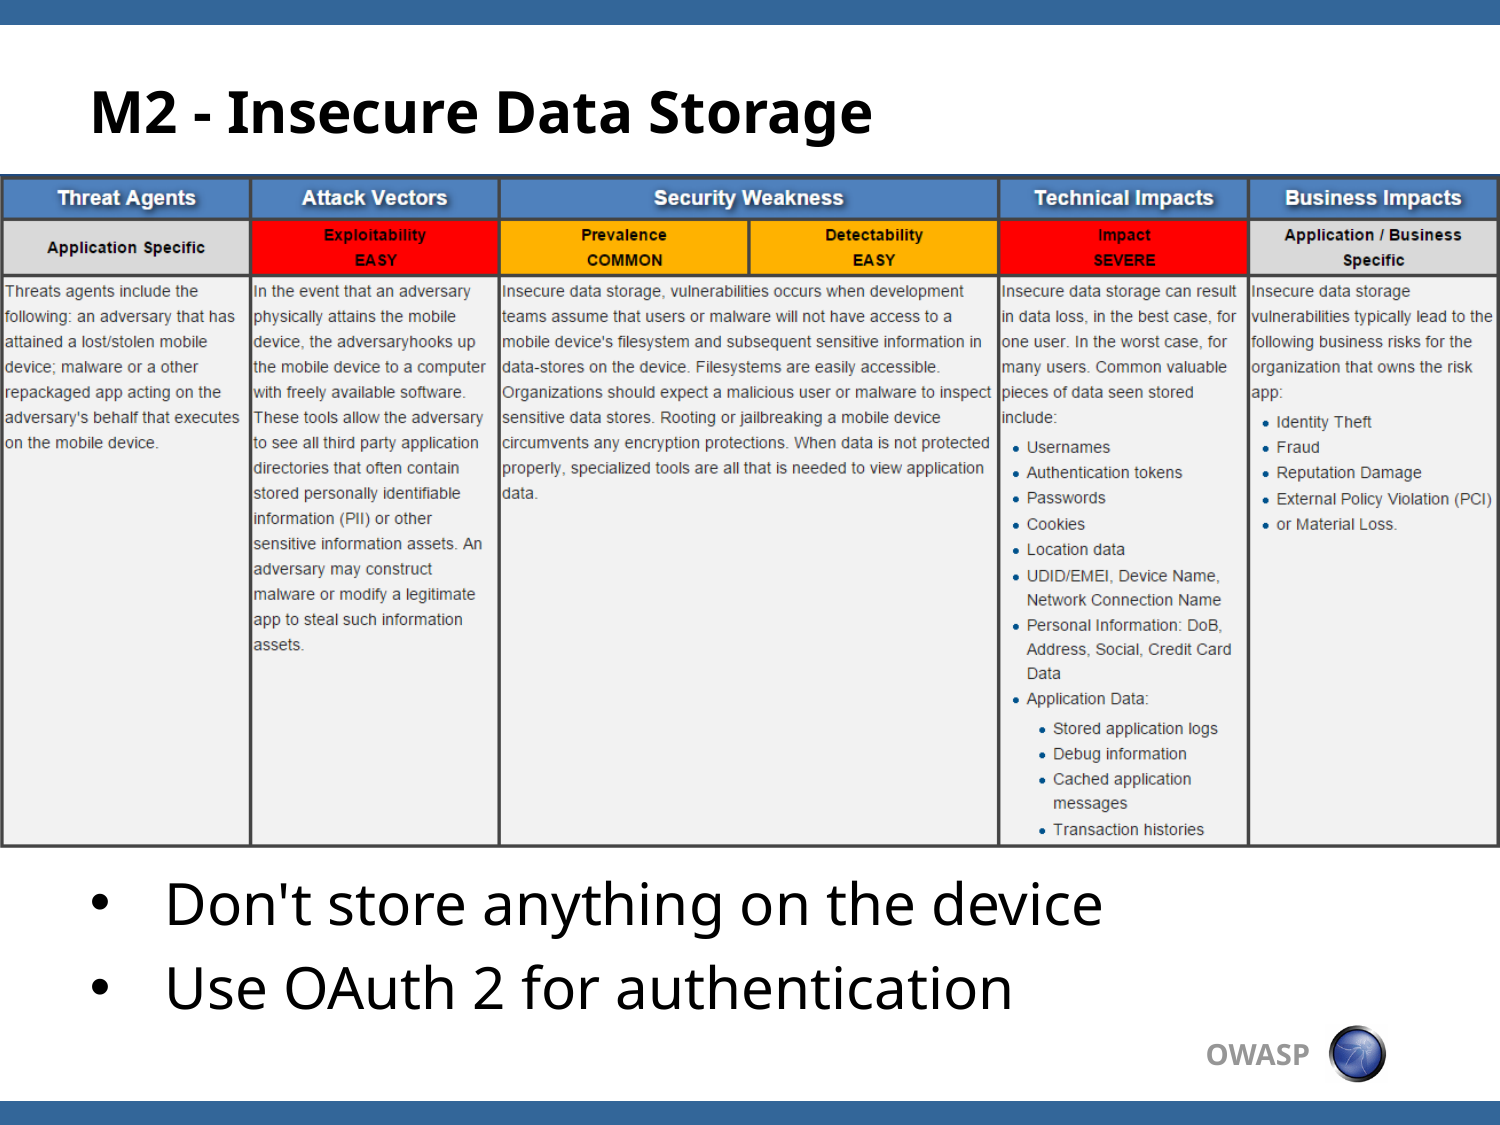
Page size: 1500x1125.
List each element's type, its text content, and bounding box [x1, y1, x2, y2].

title M2 - Insecure Data Storage [75, 32, 1425, 174]
picture [0, 174, 1500, 849]
list Don't store anything on the device Use OAuth 2 for authentication [75, 849, 1425, 1060]
picture [1325, 1060, 1388, 1083]
